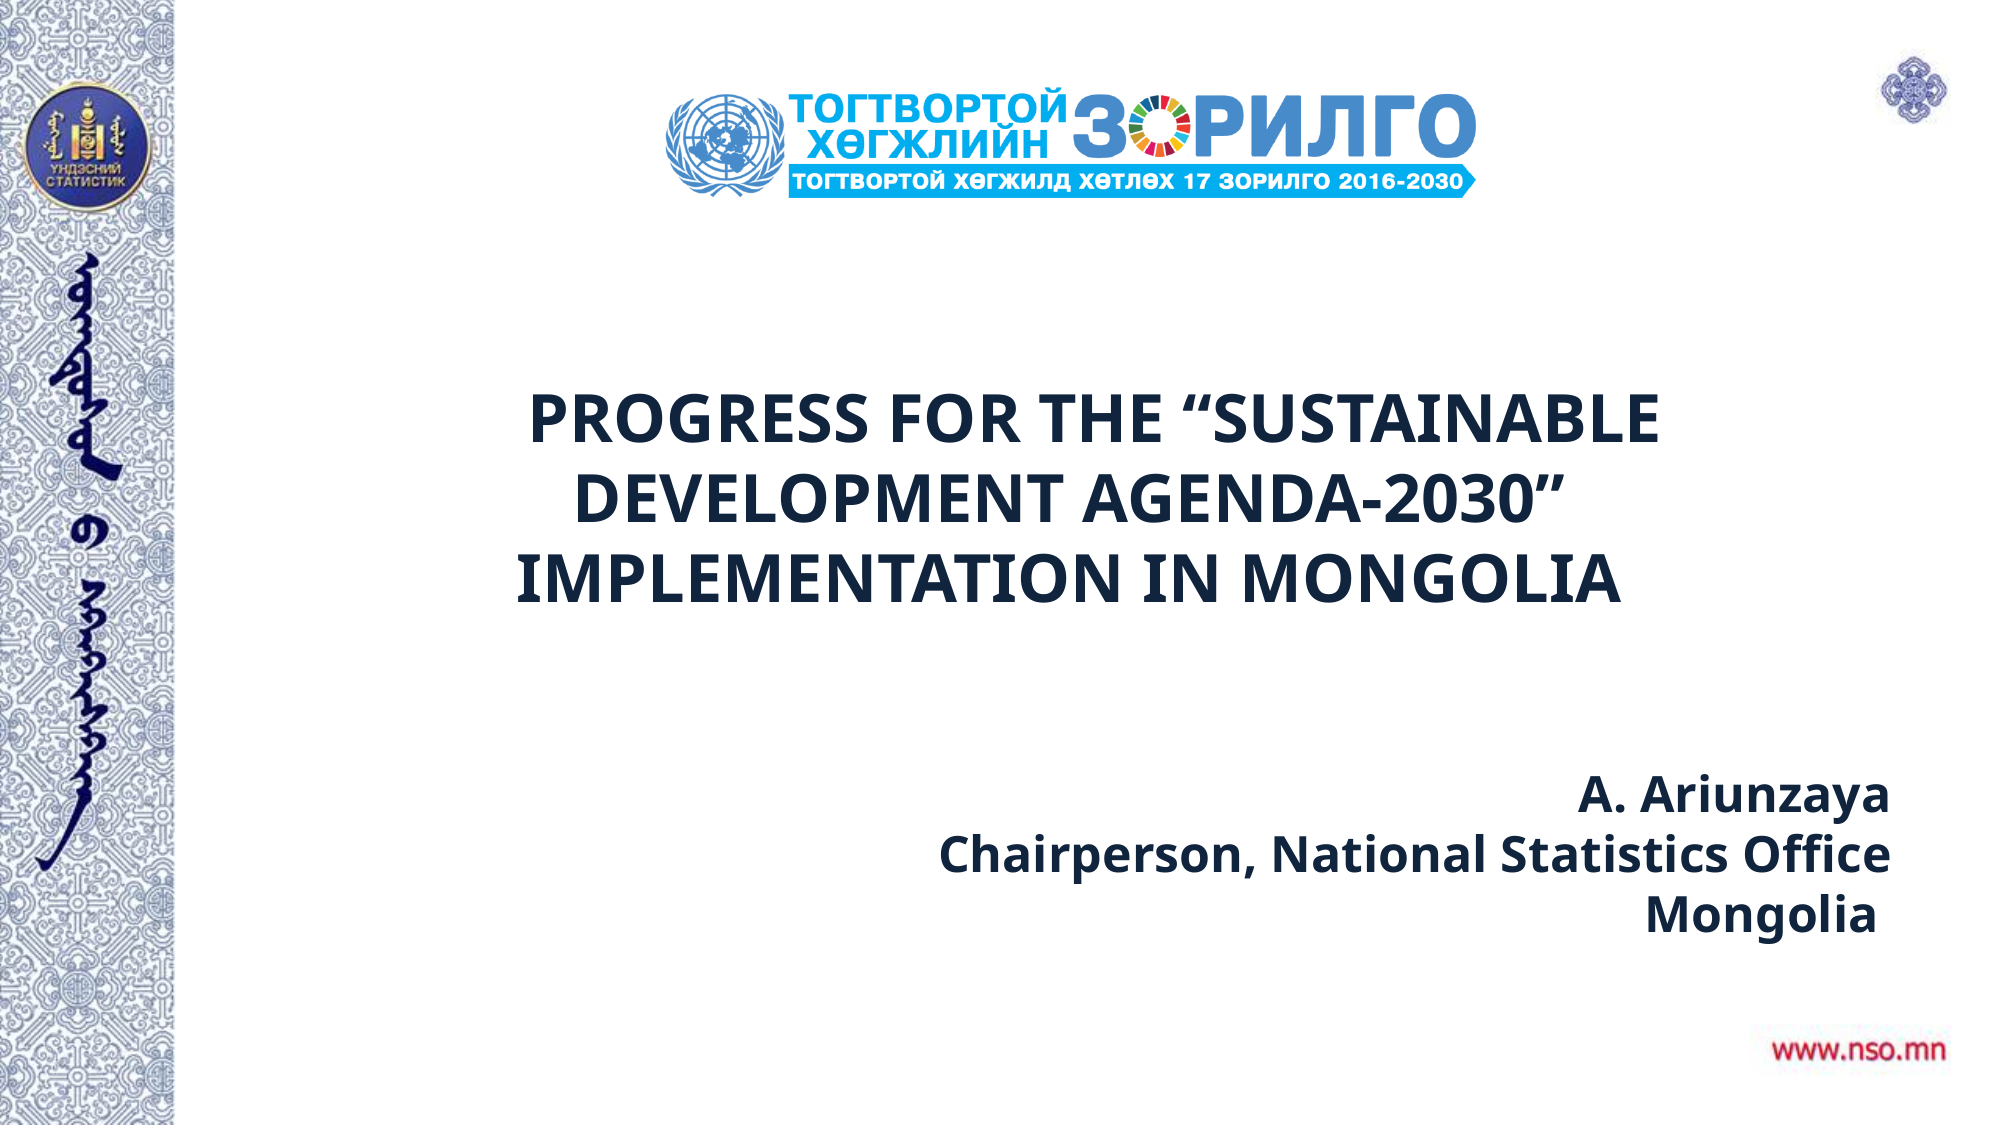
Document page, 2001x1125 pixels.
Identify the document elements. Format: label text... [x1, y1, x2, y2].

text_box PROGRESS FOR THE “SUSTAINABLE DEVELOPMENT AGENDA-2030” IMPLEMENTATION IN MONGOLIA [259, 374, 1880, 618]
picture [0, 0, 2001, 1125]
text_box A. Ariunzaya Chairperson, National Statistics Office Mongolia [830, 755, 1907, 951]
